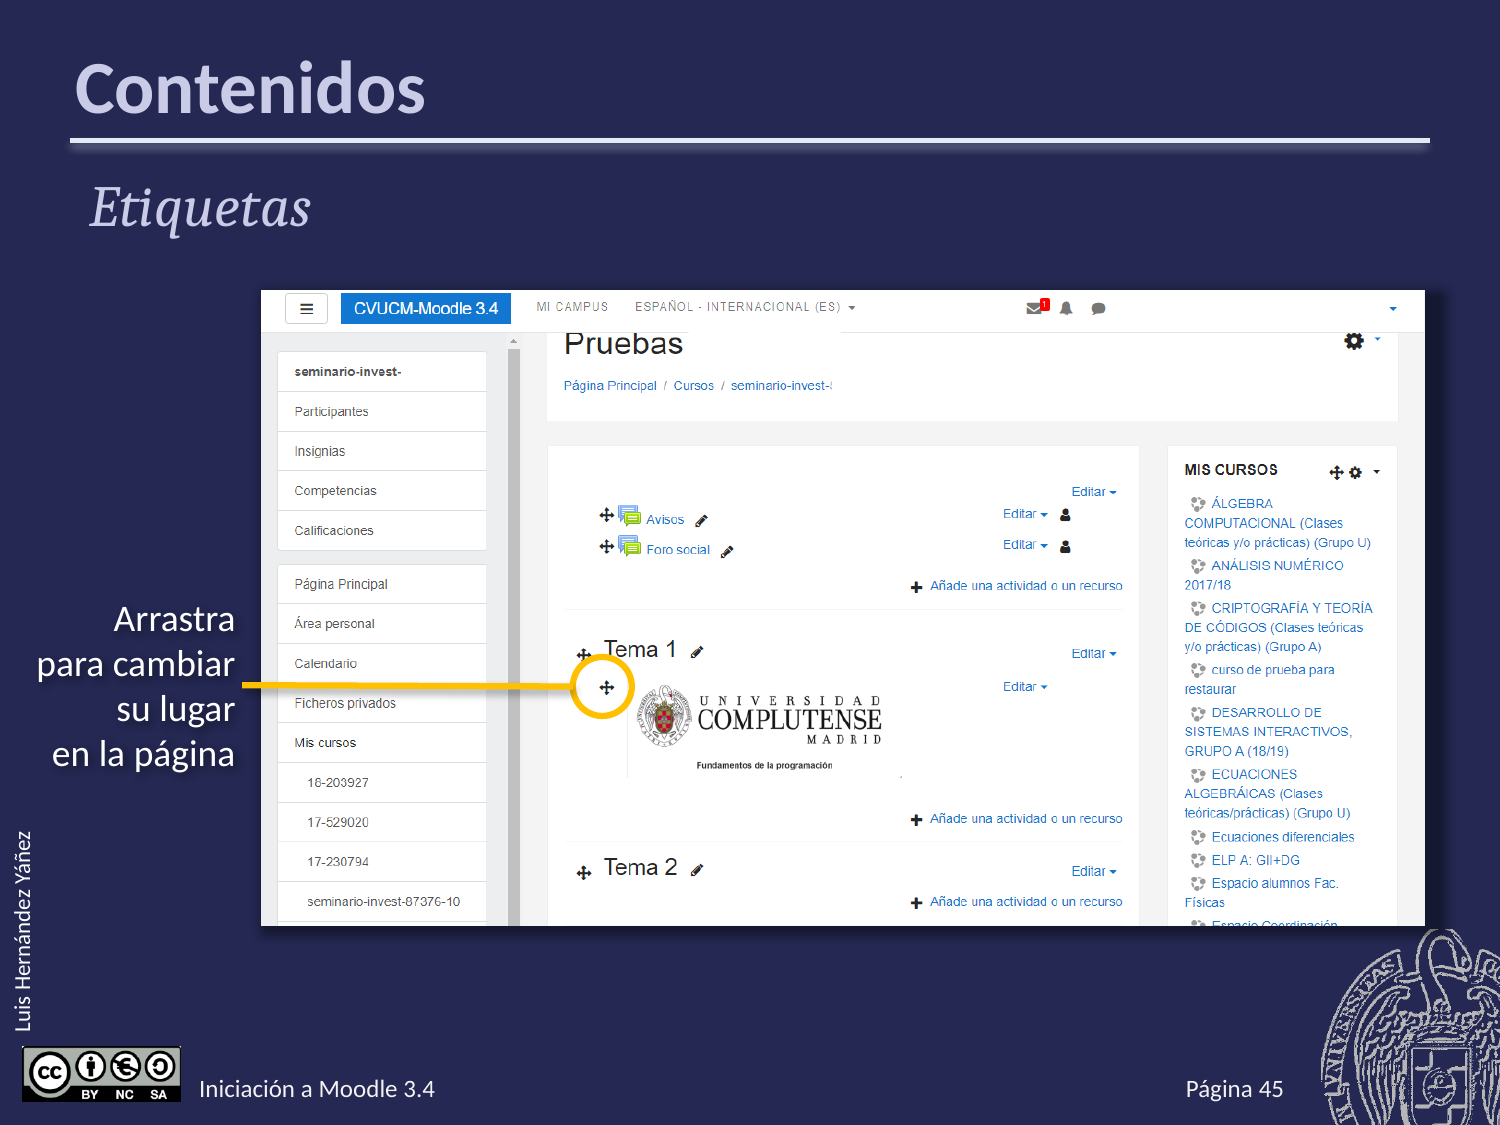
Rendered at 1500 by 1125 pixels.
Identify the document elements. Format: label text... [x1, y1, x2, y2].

picture [261, 290, 1426, 927]
picture [22, 1046, 181, 1102]
footer Iniciación a Moodle 3.4 [199, 1042, 1114, 1103]
text_box Arrastra para cambiar su lugar en la página [19, 585, 252, 783]
list Etiquetas [75, 793, 1425, 1017]
slide_number Página 44 [1136, 1042, 1285, 1103]
list Etiquetas [75, 160, 1425, 583]
title Contenidos [75, 46, 1425, 129]
picture [1321, 929, 1500, 1125]
